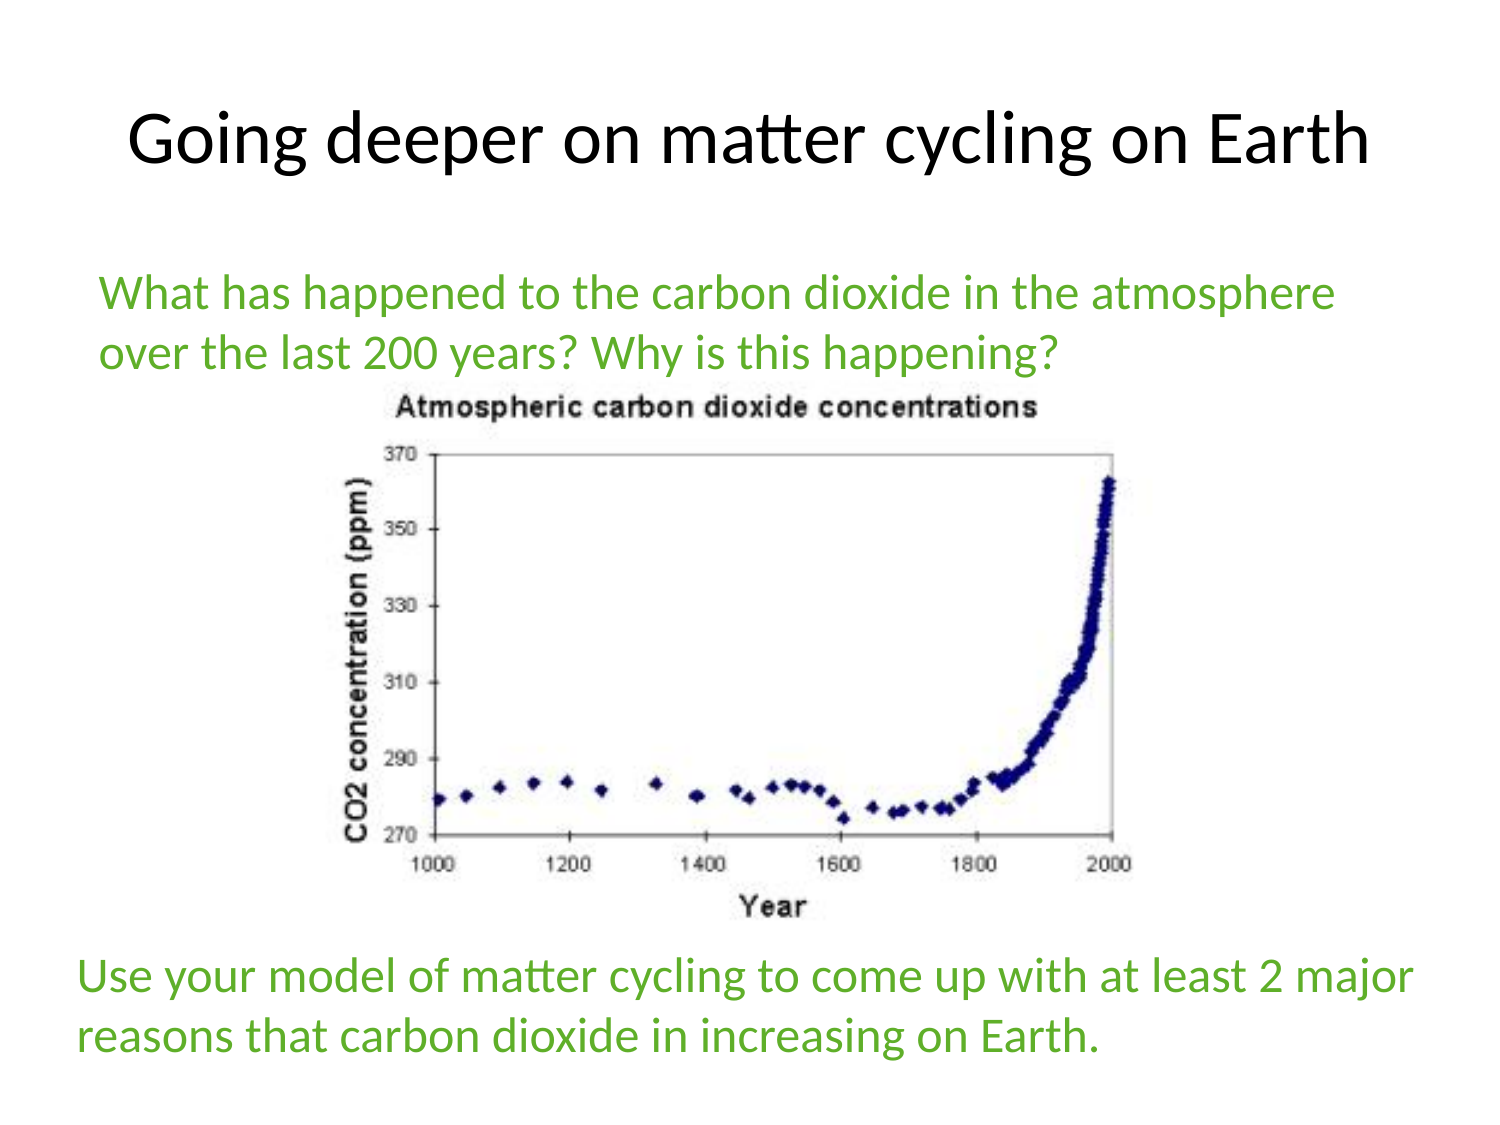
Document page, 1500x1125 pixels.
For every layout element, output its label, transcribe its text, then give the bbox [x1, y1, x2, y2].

picture [269, 362, 1202, 1007]
text_box What has happened to the carbon dioxide in the atmosphere over the last 200 years? Why is this happening? [83, 251, 1447, 387]
title Going deeper on matter cycling on Earth [75, 39, 1425, 227]
text_box Use your model of matter cycling to come up with at least 2 major reasons that carbon dioxide in increasing on Earth. [61, 934, 1500, 1070]
